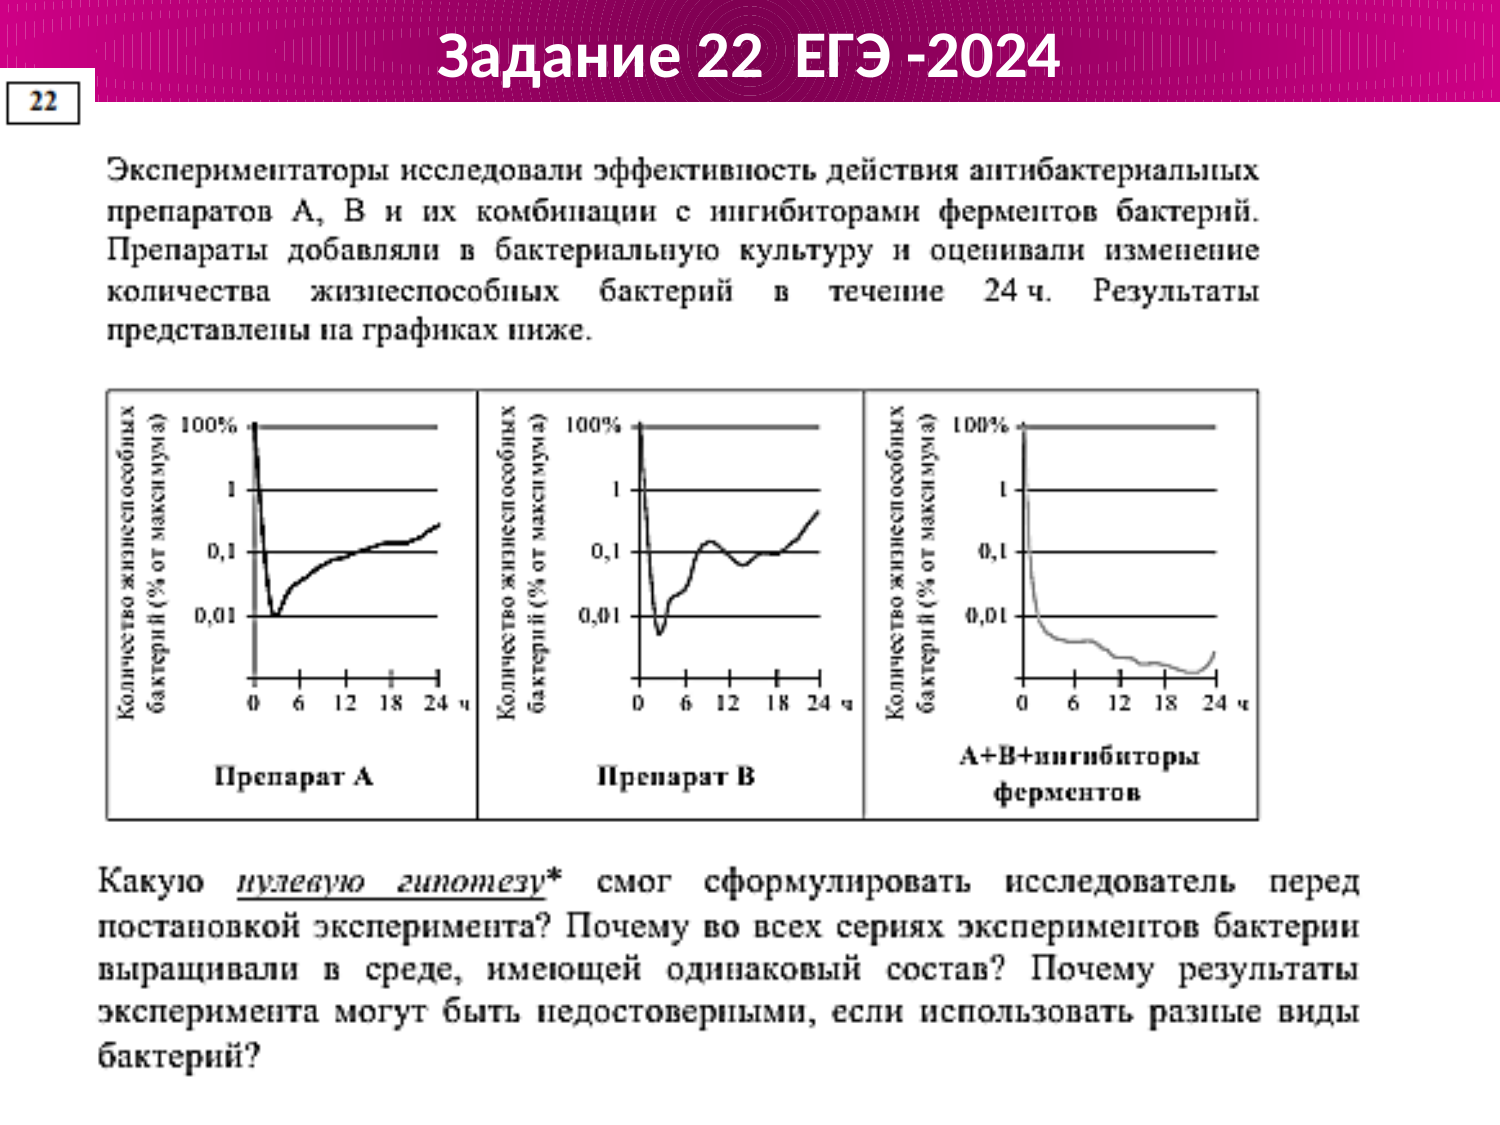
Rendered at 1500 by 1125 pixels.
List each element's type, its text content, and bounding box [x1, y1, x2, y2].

title Задание 22 ЕГЭ -2024 [0, 0, 1500, 102]
picture [83, 859, 1391, 1088]
picture [0, 68, 1306, 858]
